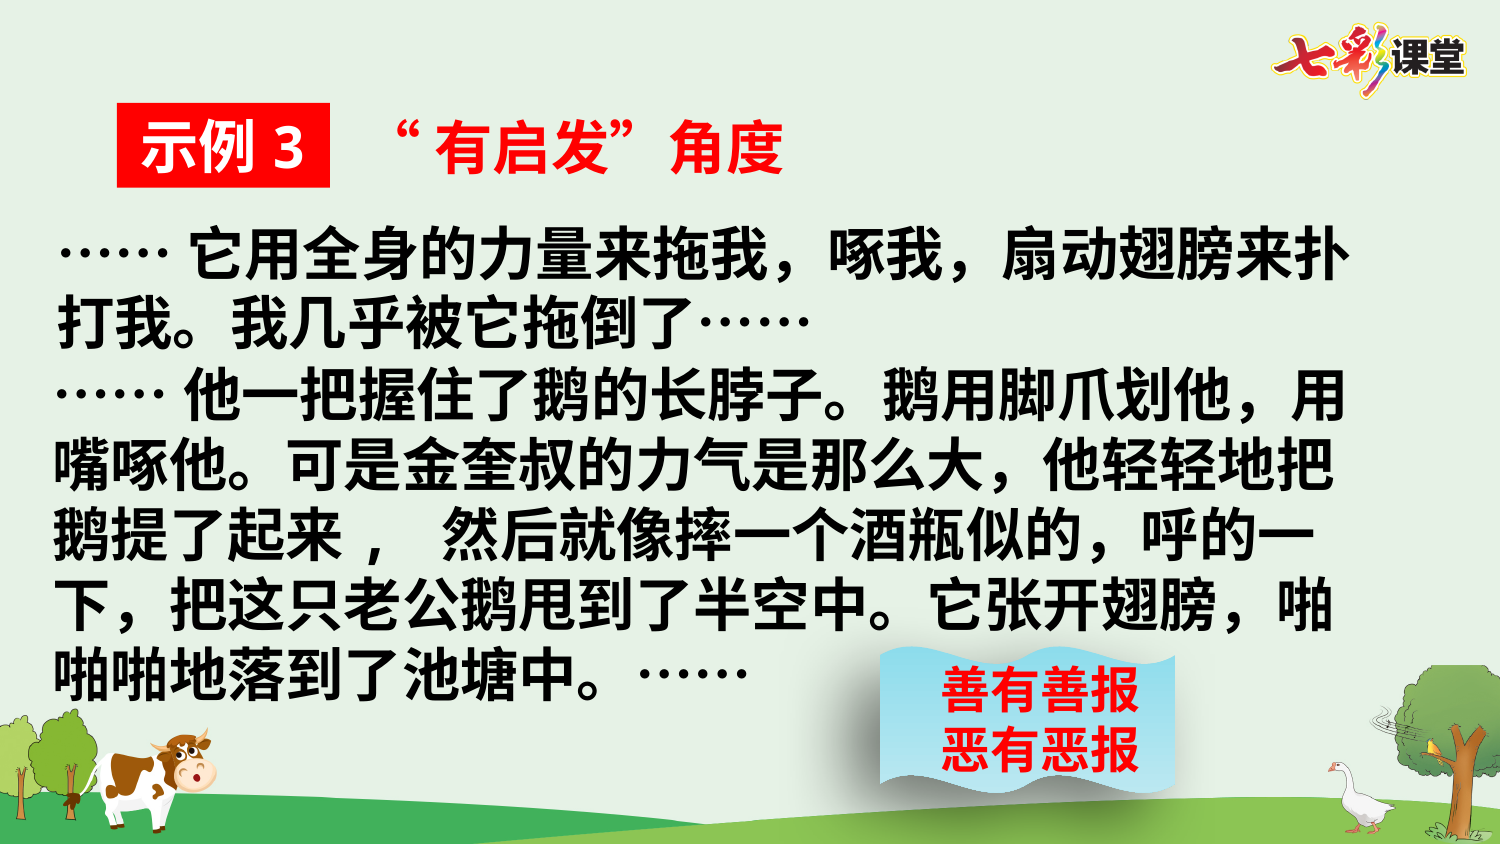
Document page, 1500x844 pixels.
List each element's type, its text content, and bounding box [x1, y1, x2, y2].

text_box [879, 628, 1176, 811]
picture [0, 0, 1500, 844]
text_box ……它用全身的力量来拖我，啄我，扇动翅膀来扑打我。我几乎被它拖倒了…… [41, 209, 1377, 364]
text_box “有启发”角度 [347, 104, 809, 189]
text_box ……他一把握住了鹅的长脖子。鹅用脚爪划他，用嘴啄他。可是金奎叔的力气是那么大，他轻轻地把鹅提了起来, 然后就像摔一个酒瓶似的，呼的一下，把这只老公鹅甩到了半空中。它张开翅膀，啪啪啪地落到了池塘中。…… [37, 351, 1373, 716]
text_box 示例3 [116, 102, 330, 188]
